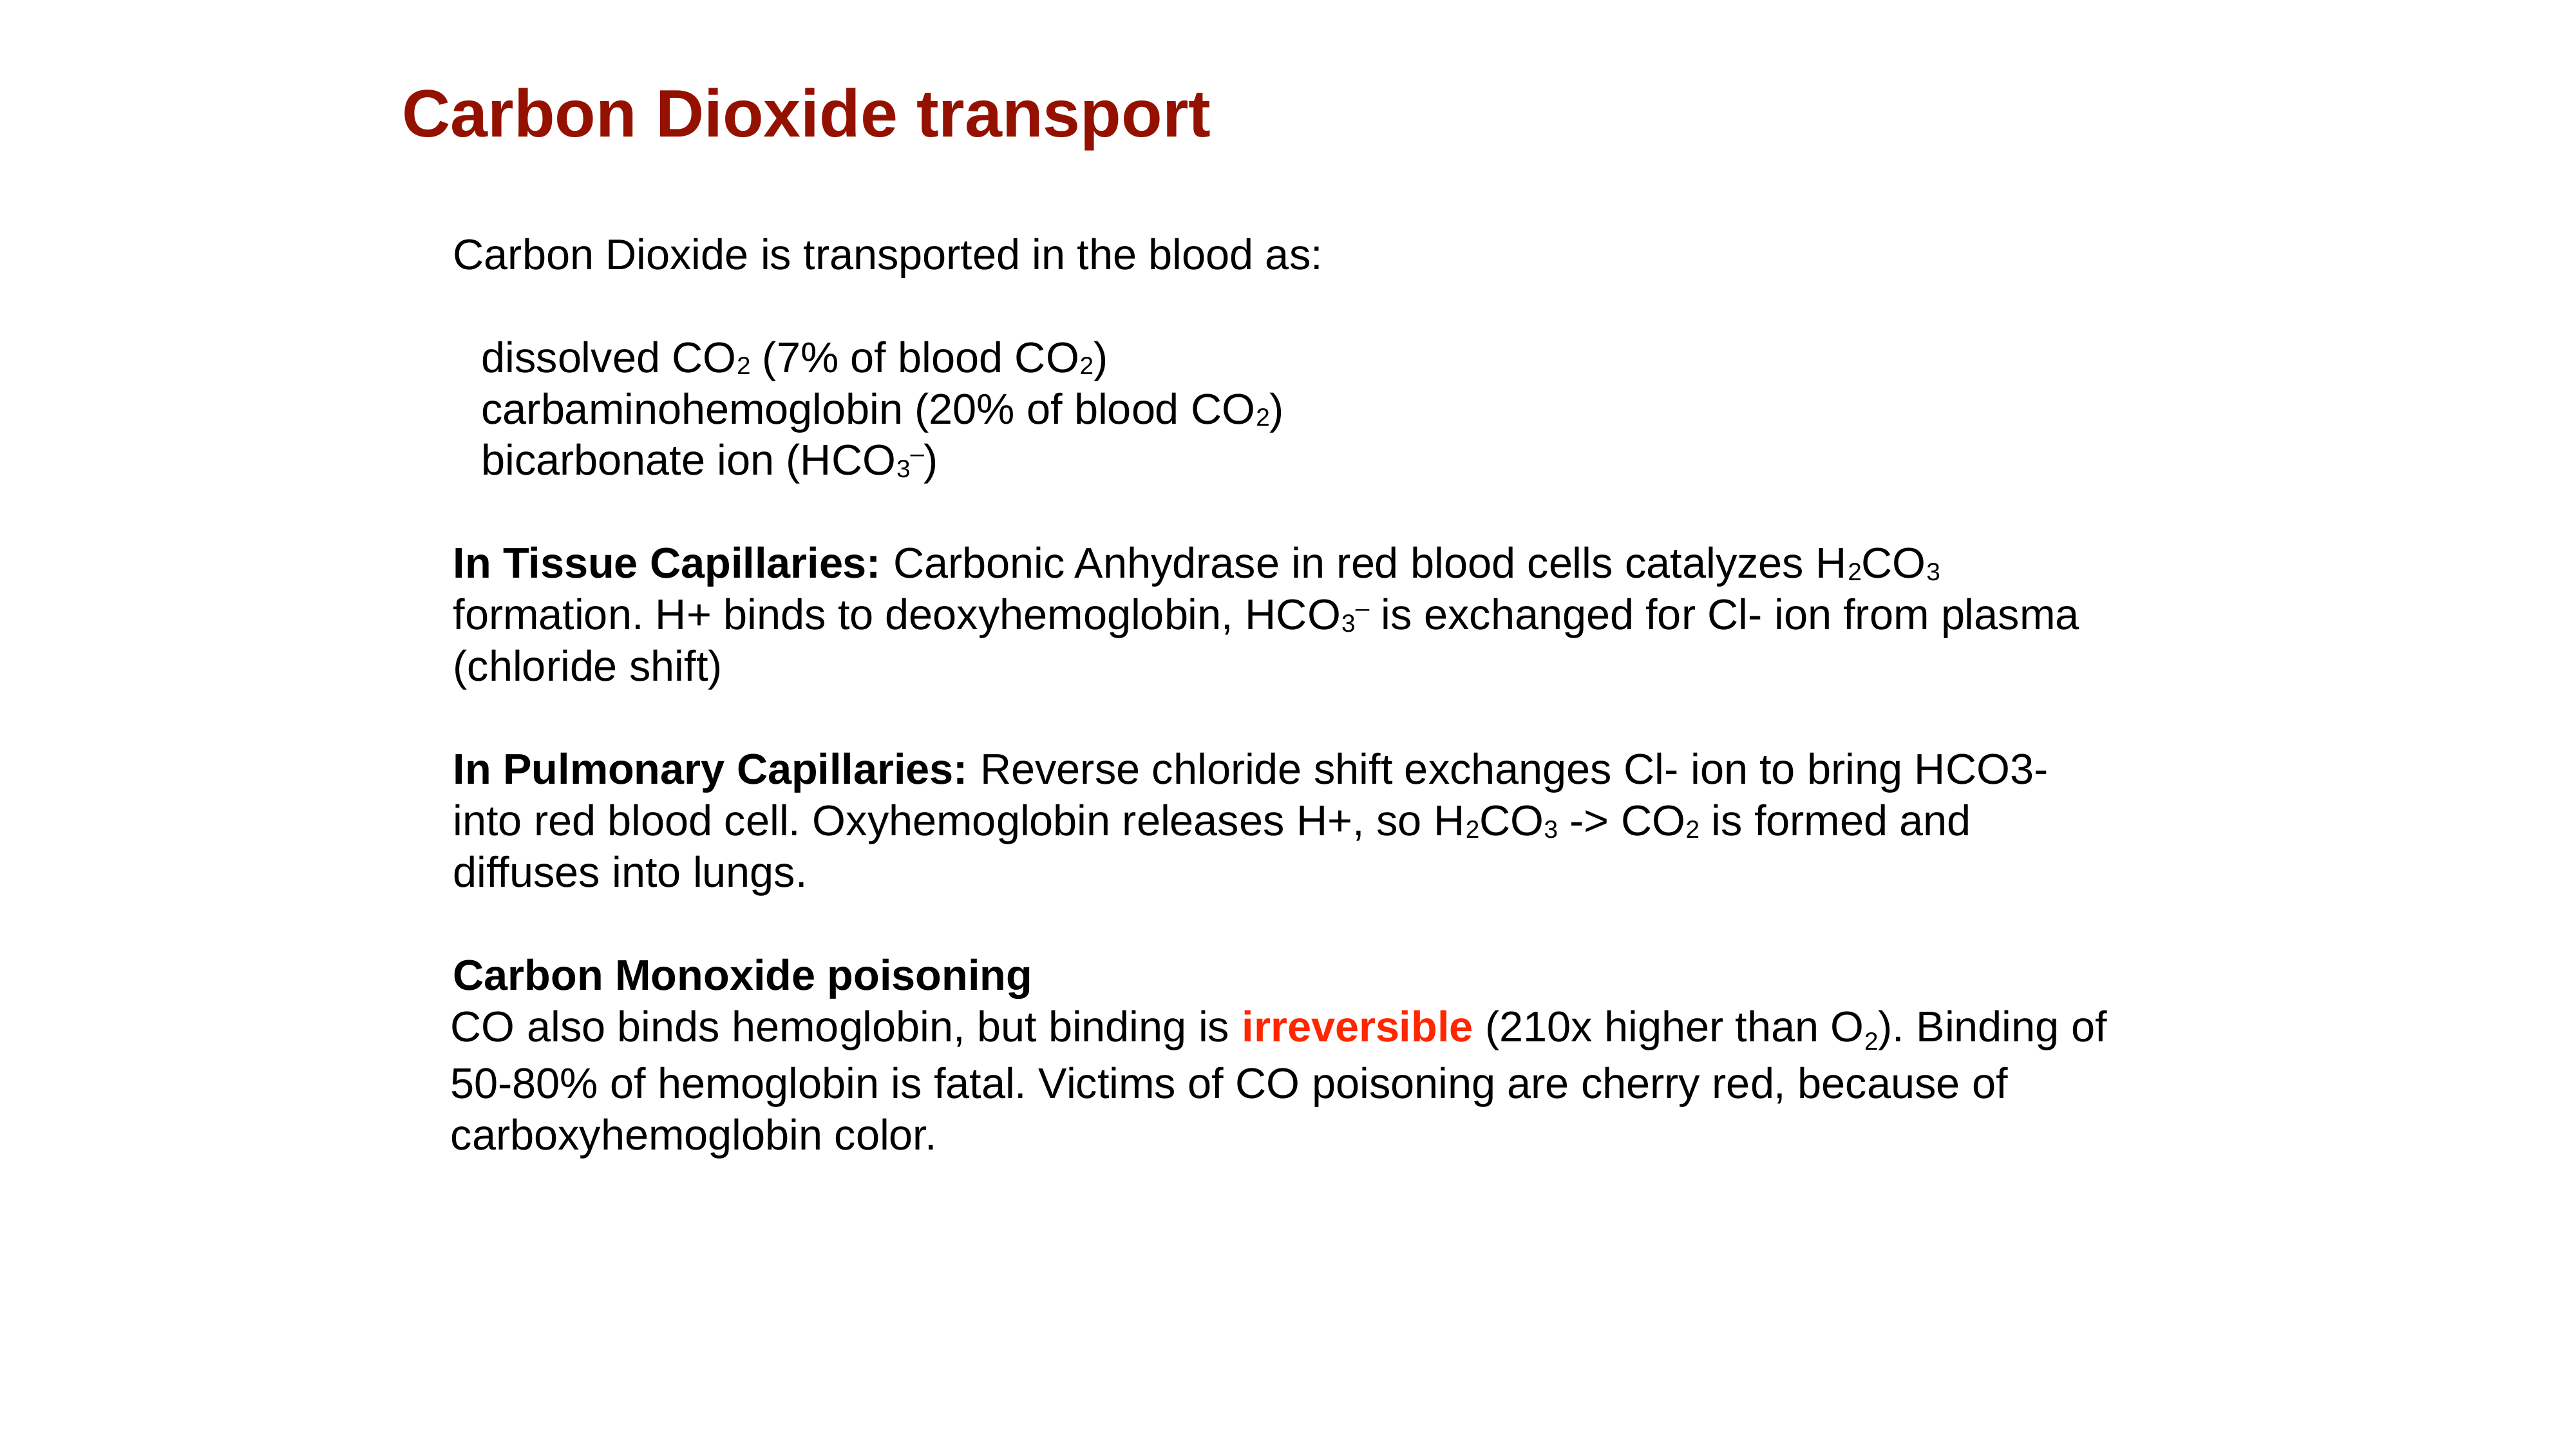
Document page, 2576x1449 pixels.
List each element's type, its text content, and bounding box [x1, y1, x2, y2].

text_box Carbon Dioxide is transported in the blood as: dissolved CO2 (7% of blood CO2) carbaminohemoglobin (20% of blood CO2) bicarbonate ion (HCO3–) In Tissue Capillaries: Carbonic Anhydrase in red blood cells catalyzes H2CO3 formation. H+ binds to deoxyhemoglobin, HCO3– is exchanged for Cl- ion from plasma (chloride shift) In Pulmonary Capillaries: Reverse chloride shift exchanges Cl- ion to bring HCO3- into red blood cell. Oxyhemoglobin releases H+, so H2CO3 -> CO2 is formed and diffuses into lungs. Carbon Monoxide poisoning CO also binds hemoglobin, but binding is irreversible (210x higher than O2). Binding of 50-80% of hemoglobin is fatal. Victims of CO poisoning are cherry red, because of carboxyhemoglobin color. [437, 218, 2137, 1166]
text_box Carbon Dioxide transport [386, 62, 2124, 158]
